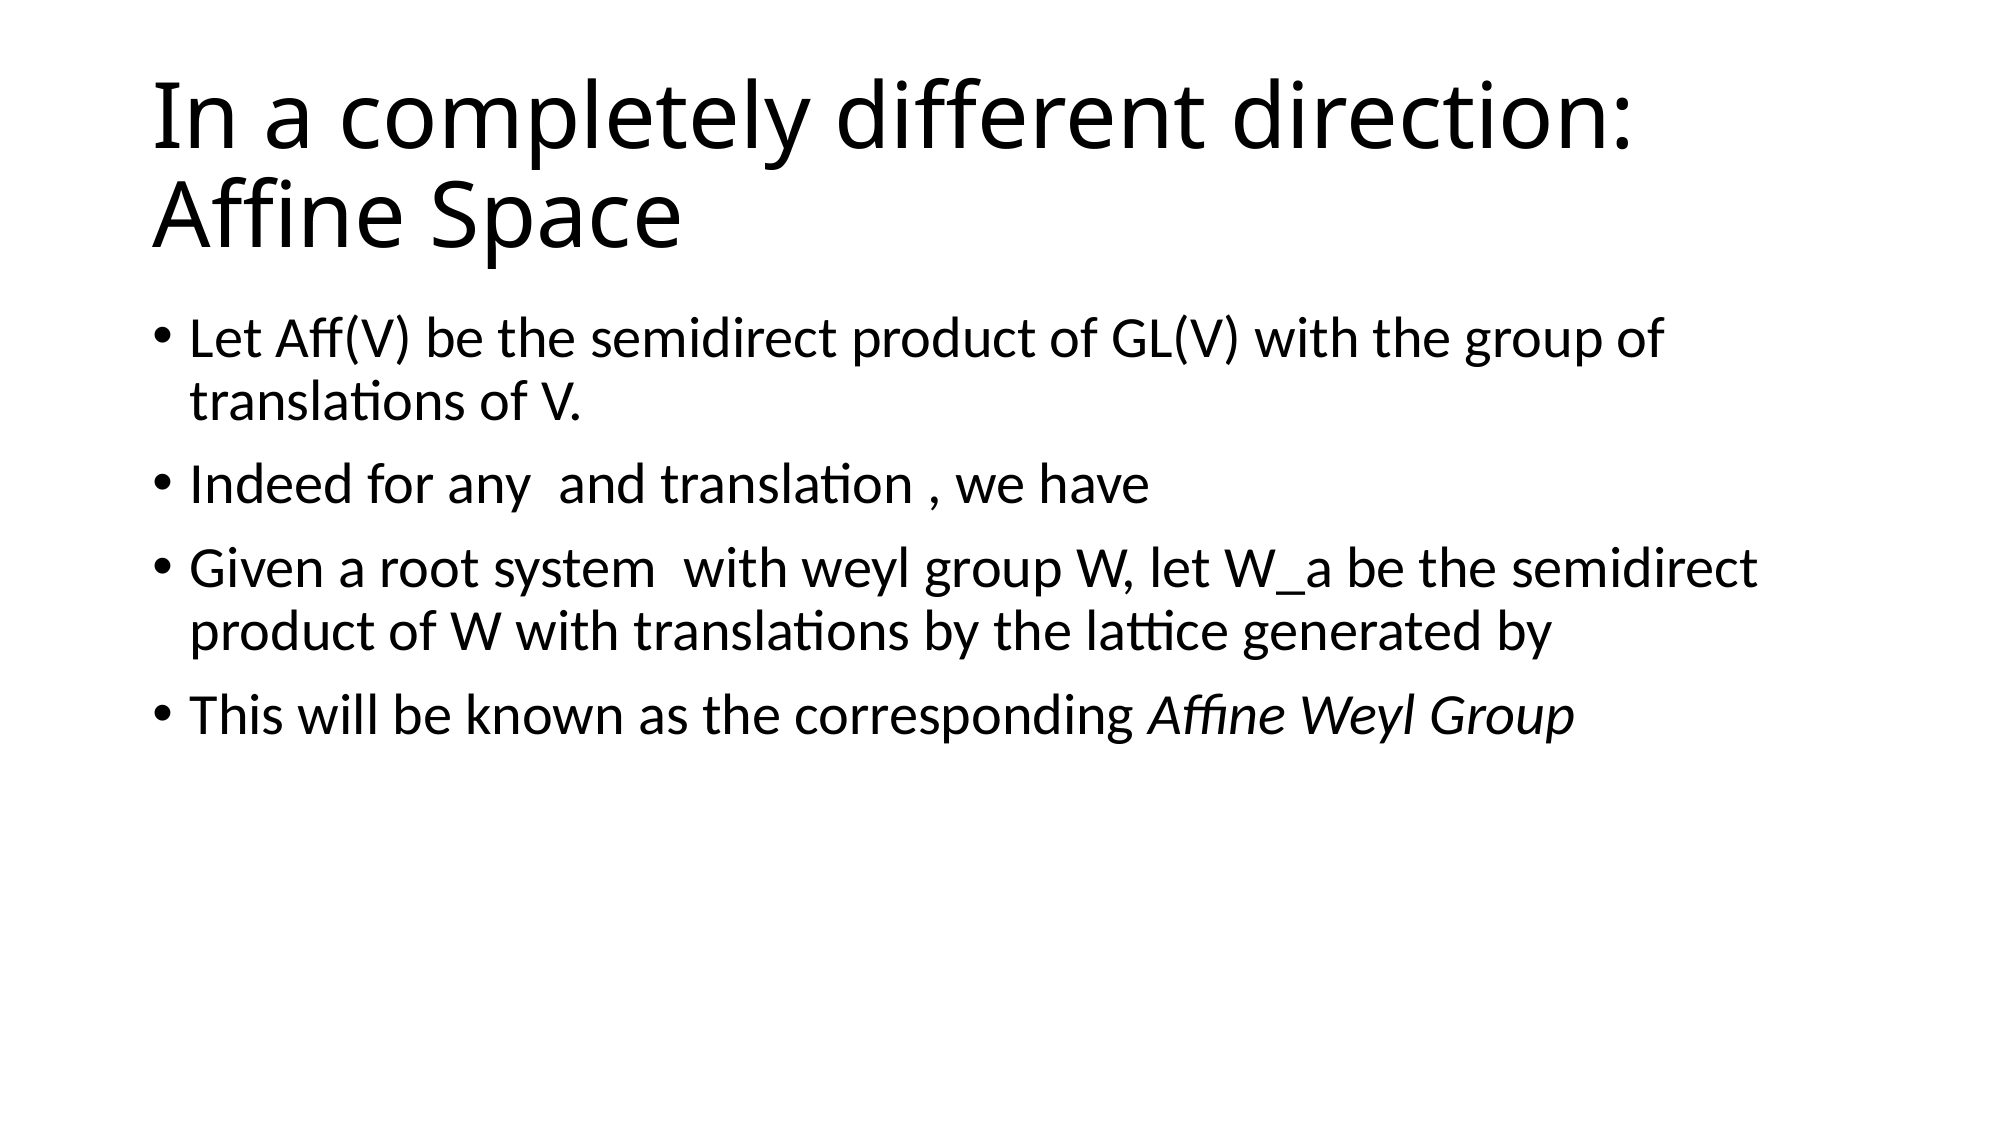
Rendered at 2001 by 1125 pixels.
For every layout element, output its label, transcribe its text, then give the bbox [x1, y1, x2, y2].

title In a completely different direction: Affine Space [137, 59, 1863, 278]
